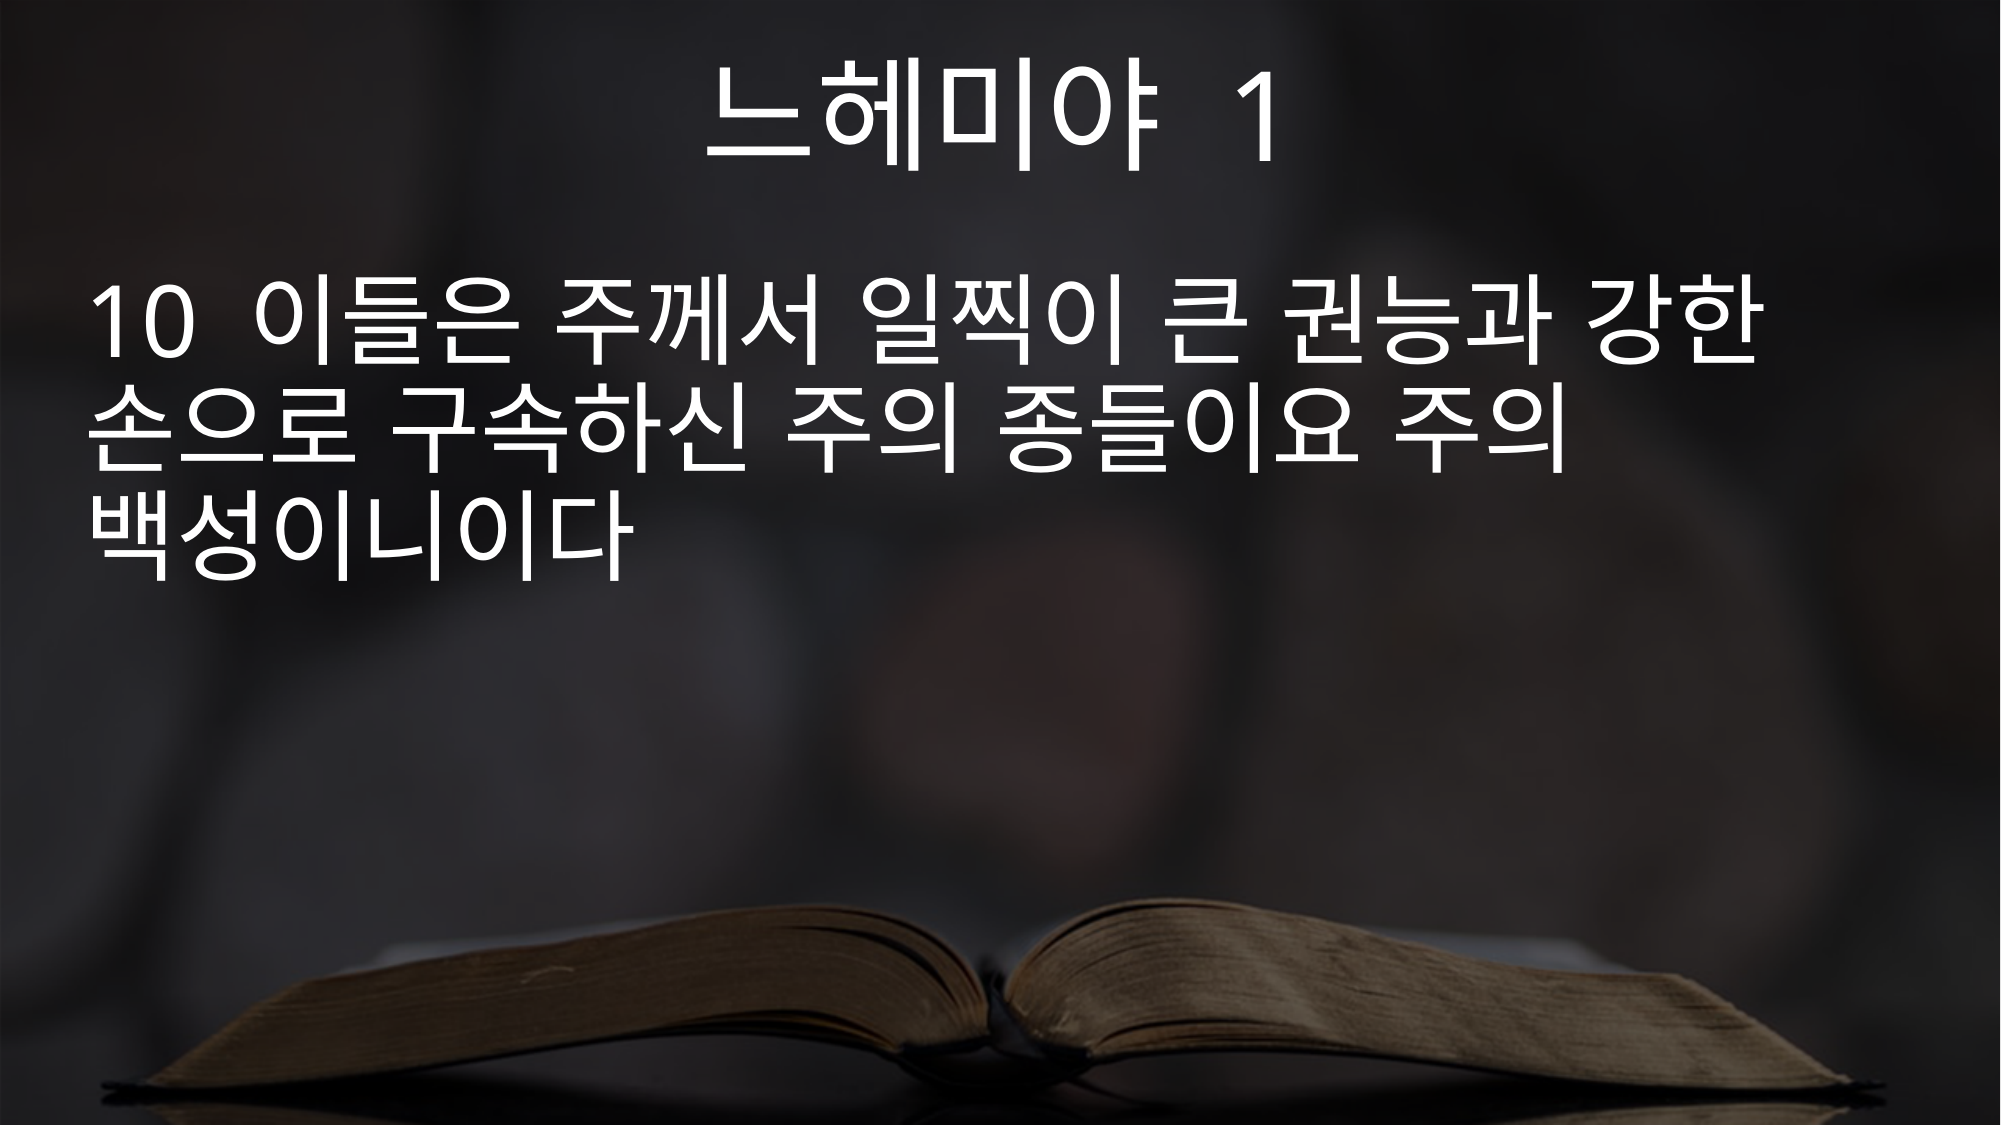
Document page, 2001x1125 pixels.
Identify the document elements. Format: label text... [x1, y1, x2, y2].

list 10 이들은 주께서 일찍이 큰 권능과 강한 손으로 구속하신 주의 종들이요 주의 백성이니이다 [69, 263, 1953, 423]
footer 느헤미야 1 [0, 32, 2000, 192]
picture [0, 0, 2001, 1125]
